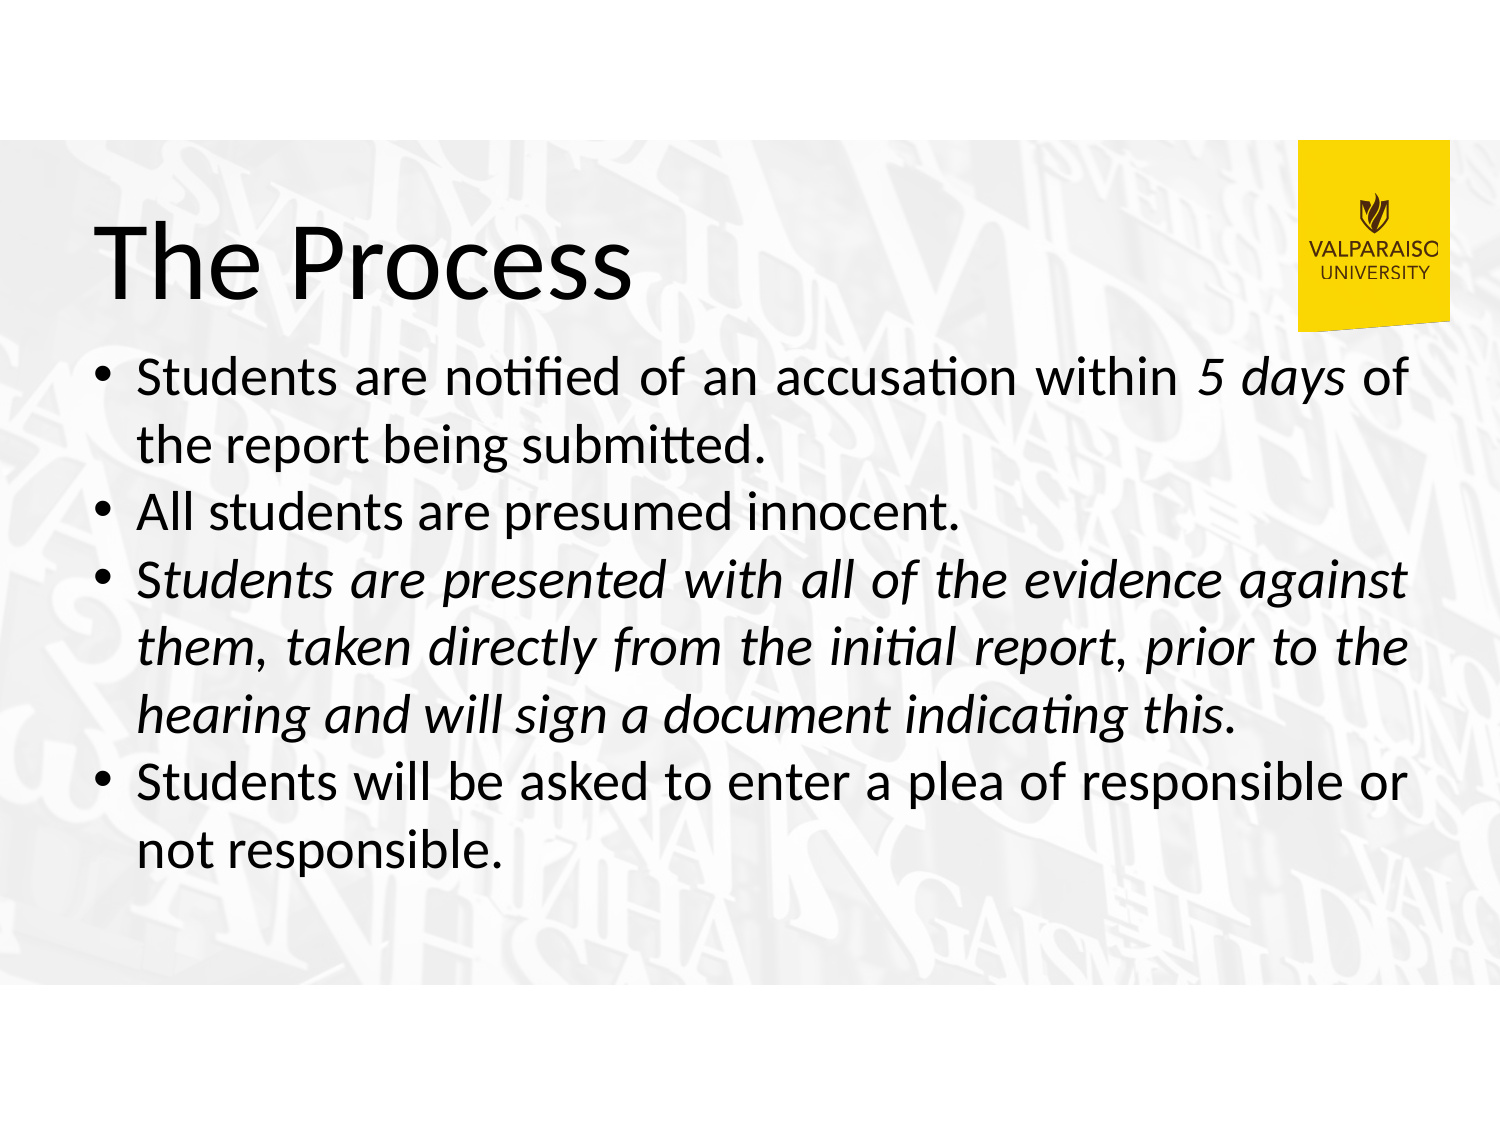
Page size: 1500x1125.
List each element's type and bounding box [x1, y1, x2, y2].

text_box [1298, 140, 1450, 333]
picture [0, 140, 1500, 985]
